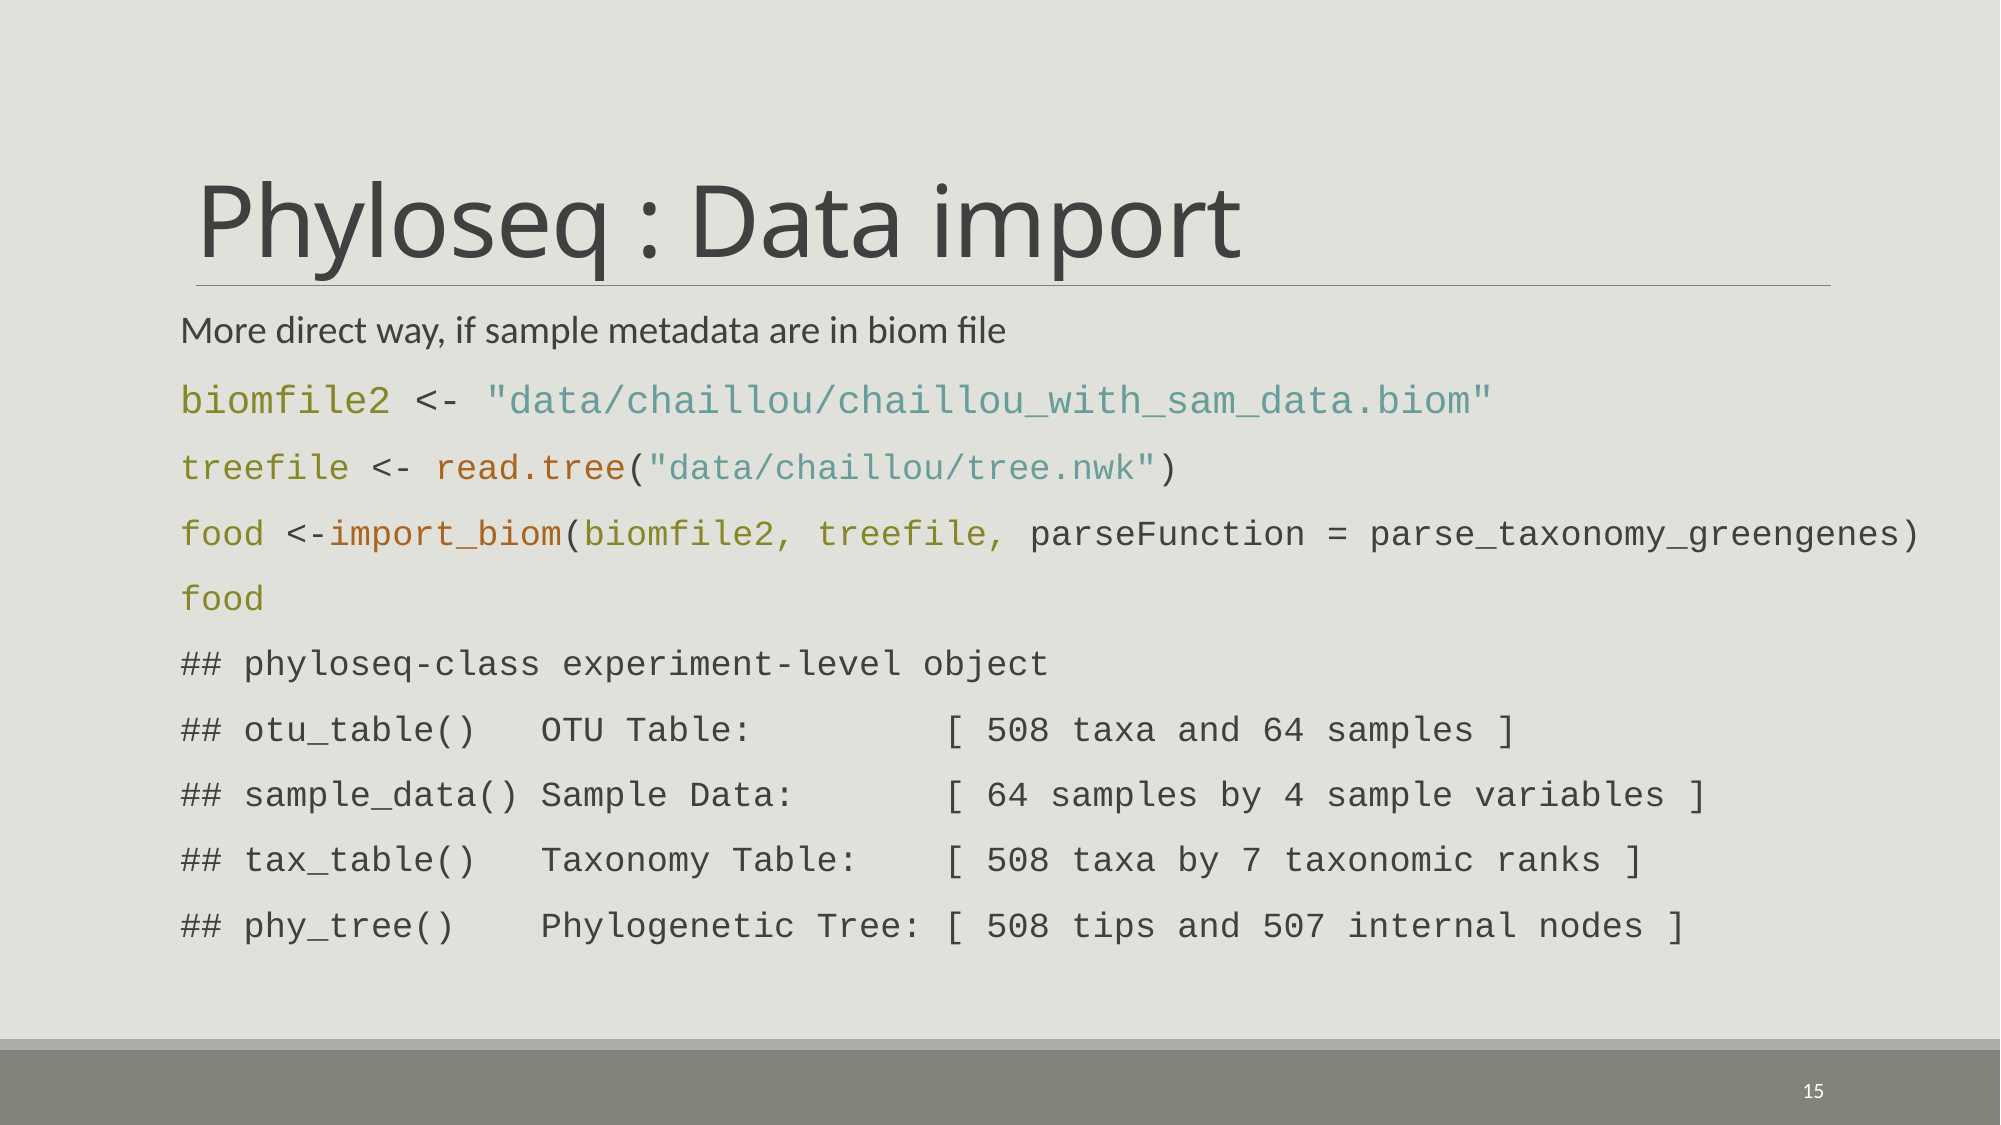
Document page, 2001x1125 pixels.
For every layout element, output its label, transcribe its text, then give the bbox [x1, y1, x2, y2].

slide_number 15 [1624, 1059, 1840, 1120]
title Phyloseq : Data import [180, 47, 1830, 285]
list More direct way, if sample metadata are in biom file biomfile2 <- "data/chaillou/chaillou_with_sam_data.biom" treefile <- read.tree("data/chaillou/tree.nwk") food <-import_biom(biomfile2, treefile, parseFunction = parse_taxonomy_greengenes) food ## phyloseq-class experiment-level object ## otu_table() OTU Table: [ 508 taxa and 64 samples ] ## sample_data() Sample Data: [ 64 samples by 4 sample variables ] ## tax_table() Taxonomy Table: [ 508 taxa by 7 taxonomic ranks ] ## phy_tree() Phylogenetic Tree: [ 508 tips and 507 internal nodes ] [180, 302, 2000, 963]
